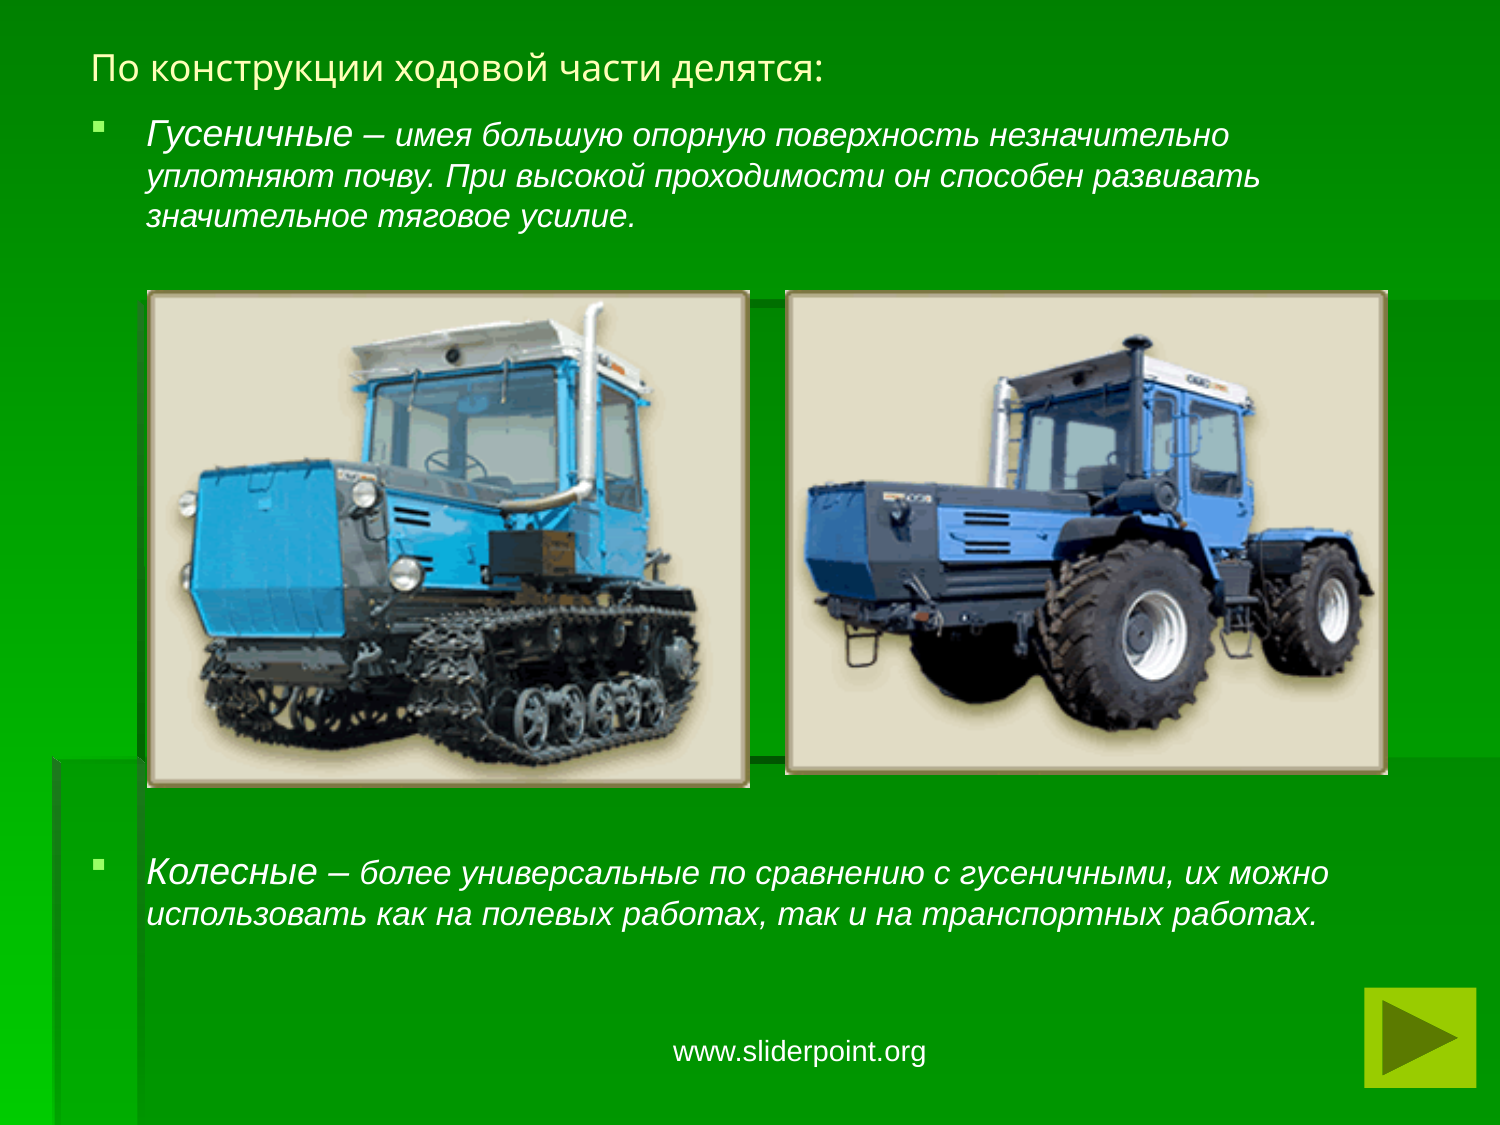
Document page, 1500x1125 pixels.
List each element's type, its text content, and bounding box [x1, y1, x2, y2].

picture [785, 290, 1388, 776]
title По конструкции ходовой части делятся: [74, 30, 1426, 101]
text_box [1364, 987, 1477, 1088]
footer www.sliderpoint.org [562, 1024, 1038, 1103]
list Гусеничные – имея большую опорную поверхность незначительно уплотняют почву. При высокой проходимости он способен развивать значительное тяговое усилие. Колесные – более универсальные по сравнению с гусеничными, их можно использовать как на полевых работах, так и на транспортных работах. [74, 101, 1426, 1095]
picture [147, 290, 751, 788]
